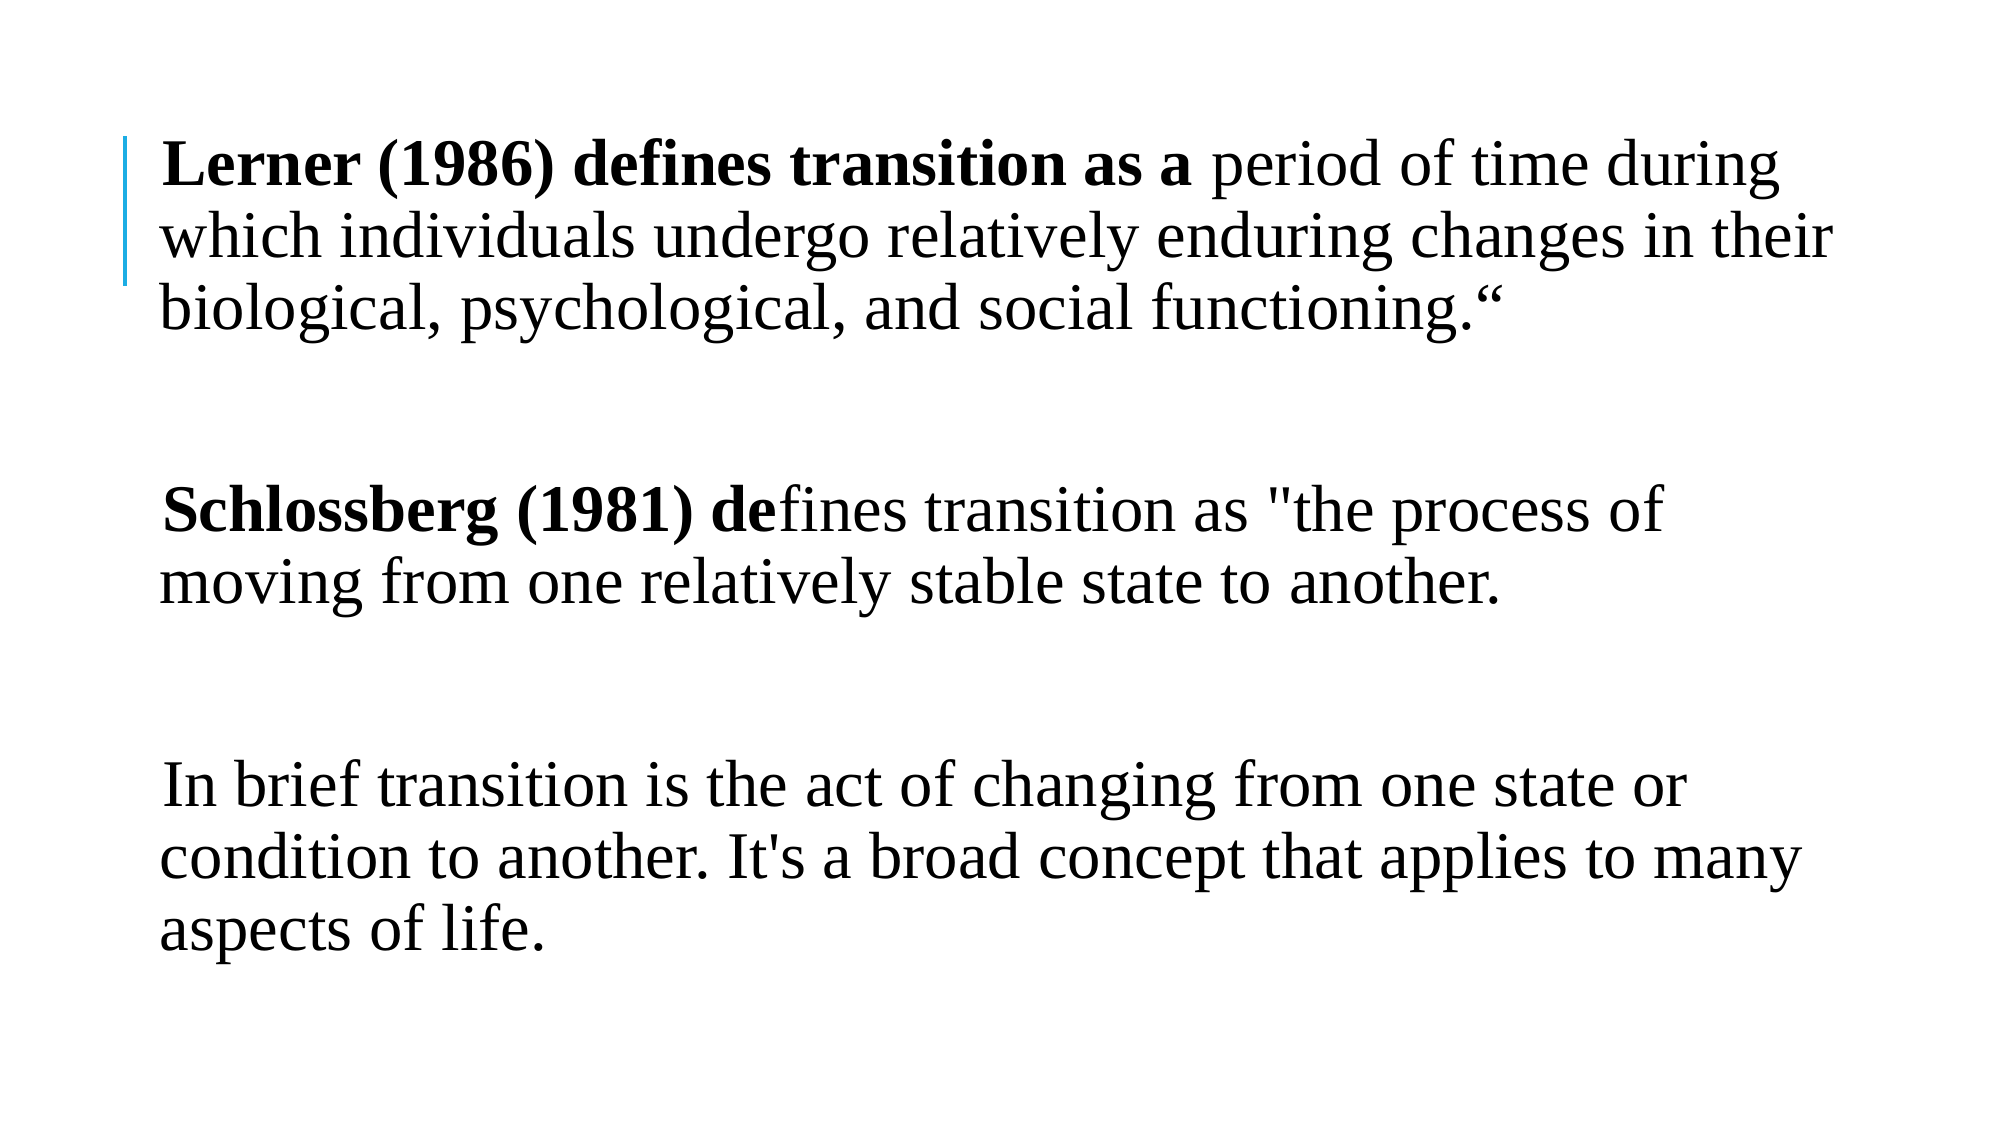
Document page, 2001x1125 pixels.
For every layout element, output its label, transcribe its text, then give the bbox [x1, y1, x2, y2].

list Lerner (1986) defines transition as a period of time during which individuals undergo relatively enduring changes in their biological, psychological, and social functioning.“ Schlossberg (1981) defines transition as "the process of moving from one relatively stable state to another. In brief transition is the act of changing from one state or condition to another. It's a broad concept that applies to many aspects of life. [137, 120, 1863, 1014]
